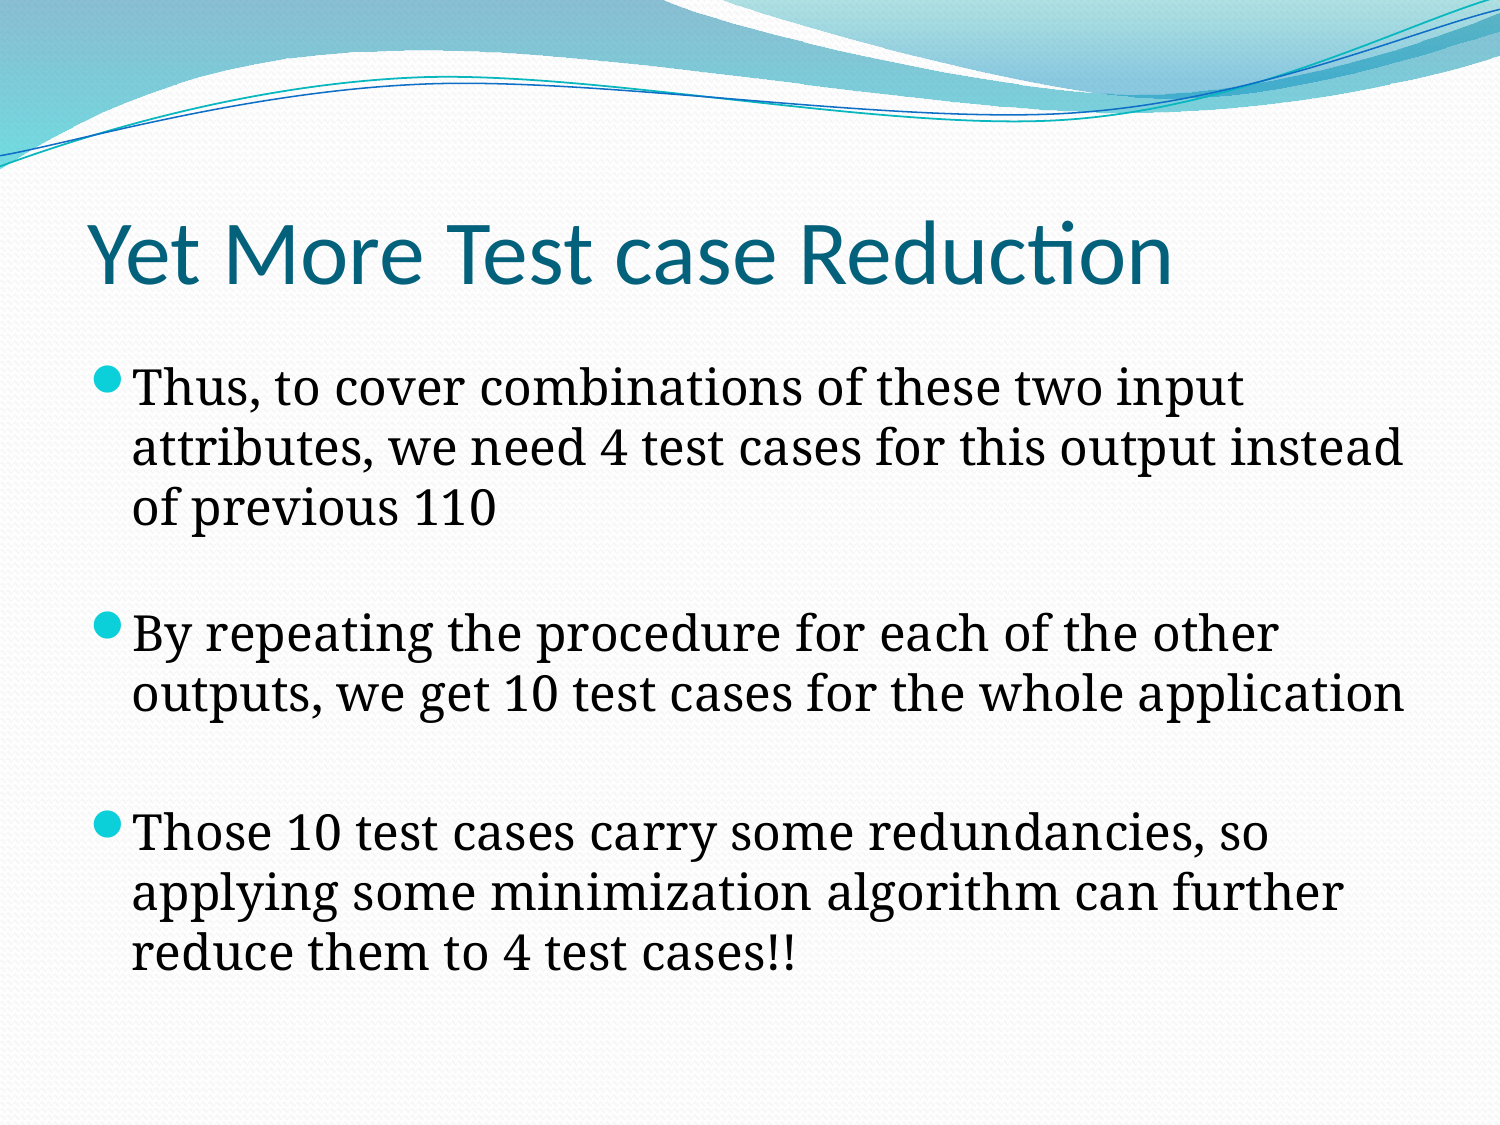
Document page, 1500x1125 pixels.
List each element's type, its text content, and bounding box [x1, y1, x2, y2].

title Yet More Test case Reduction [87, 115, 1475, 303]
list Thus, to cover combinations of these two input attributes, we need 4 test cases for this output instead of previous 110 By repeating the procedure for each of the other outputs, we get 10 test cases for the whole application Those 10 test cases carry some redundancies, so applying some minimization algorithm can further reduce them to 4 test cases!! [75, 317, 1425, 1038]
